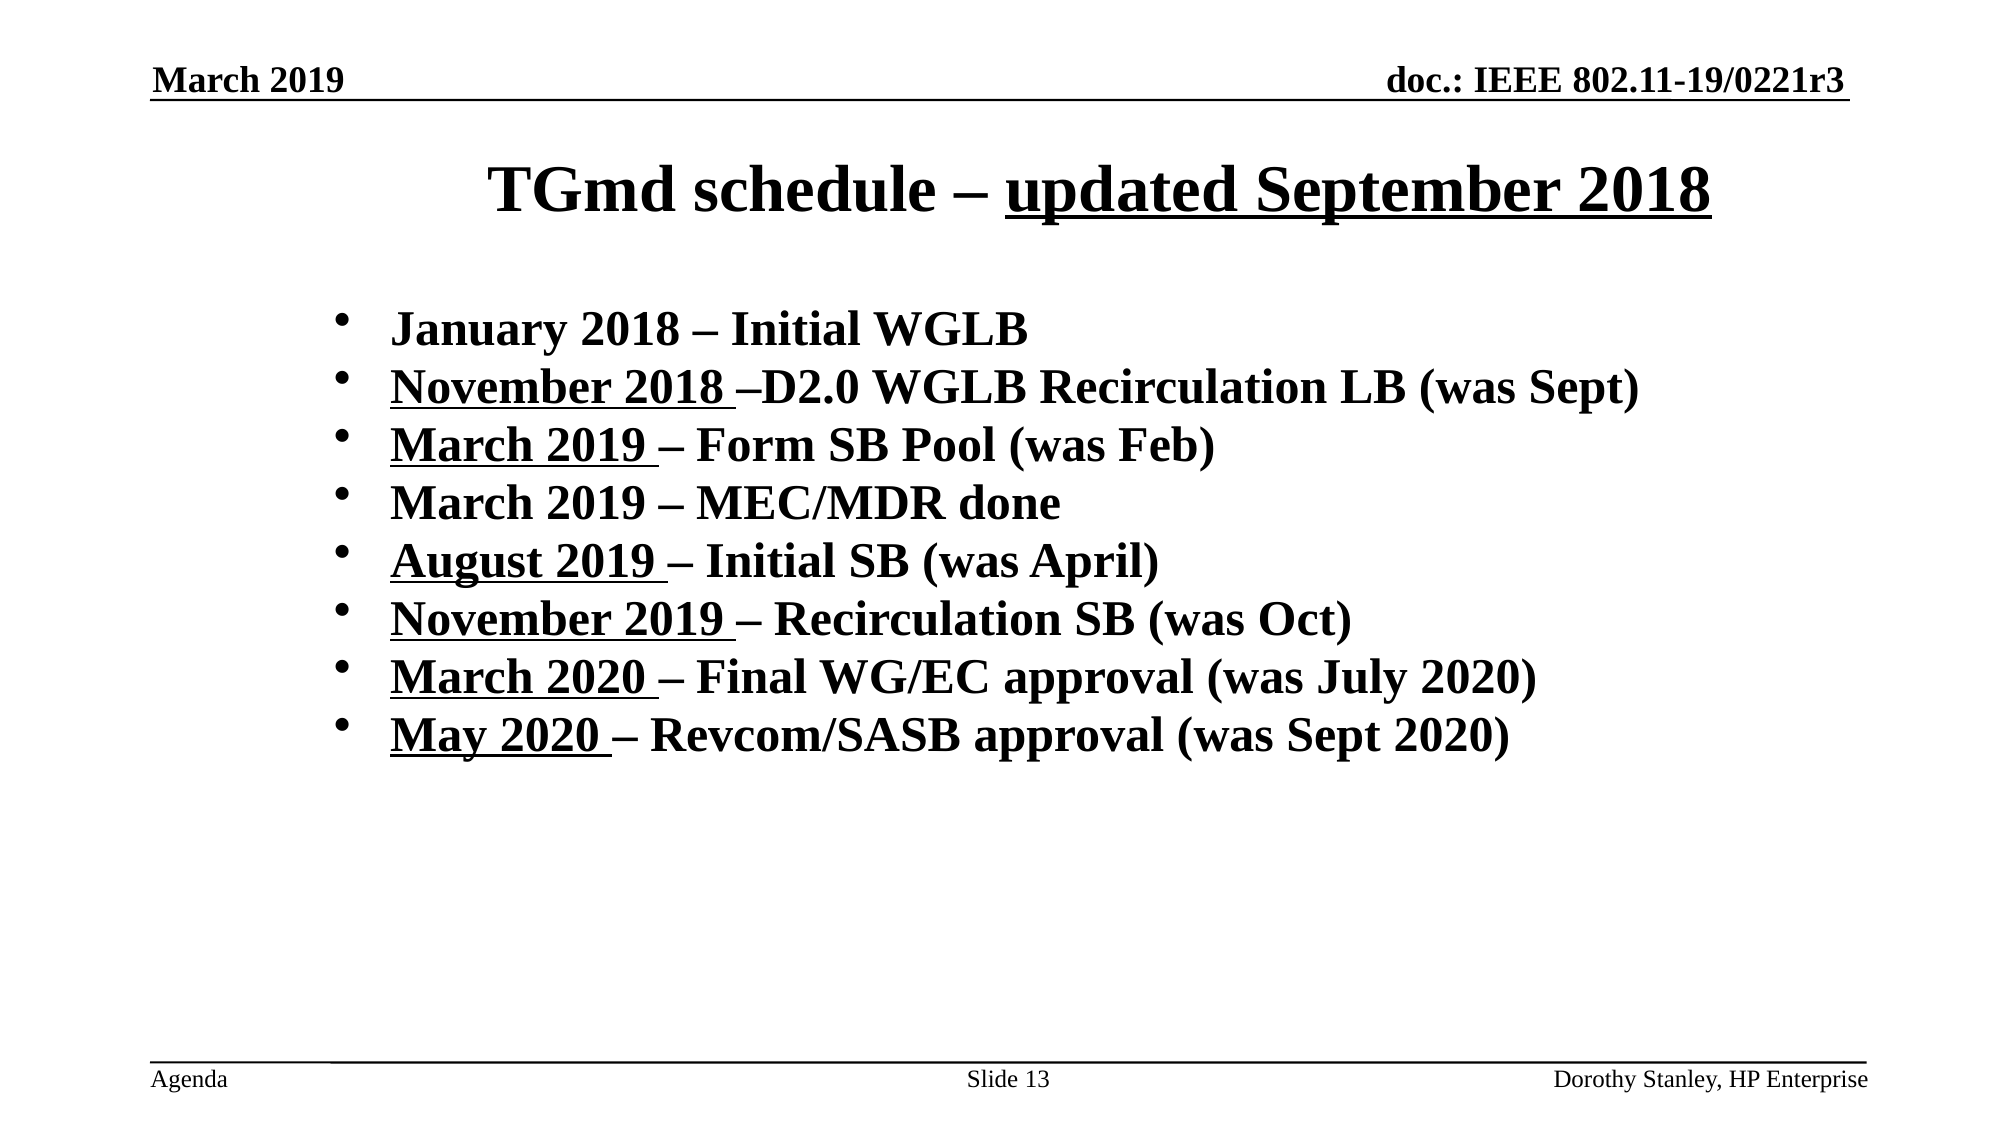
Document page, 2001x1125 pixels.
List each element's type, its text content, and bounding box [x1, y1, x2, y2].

slide_number Slide 13 [964, 1062, 1053, 1093]
list January 2018 – Initial WGLB November 2018 –D2.0 WGLB Recirculation LB (was Sept) March 2019 – Form SB Pool (was Feb) March 2019 – MEC/MDR done August 2019 – Initial SB (was April) November 2019 – Recirculation SB (was Oct) March 2020 – Final WG/EC approval (was July 2020) May 2020 – Revcom/SASB approval (was Sept 2020) [318, 299, 1694, 838]
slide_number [152, 54, 567, 100]
footer Dorothy Stanley, HP Enterprise [1549, 1062, 1869, 1093]
title TGmd schedule – updated September 2018 [362, 137, 1838, 313]
